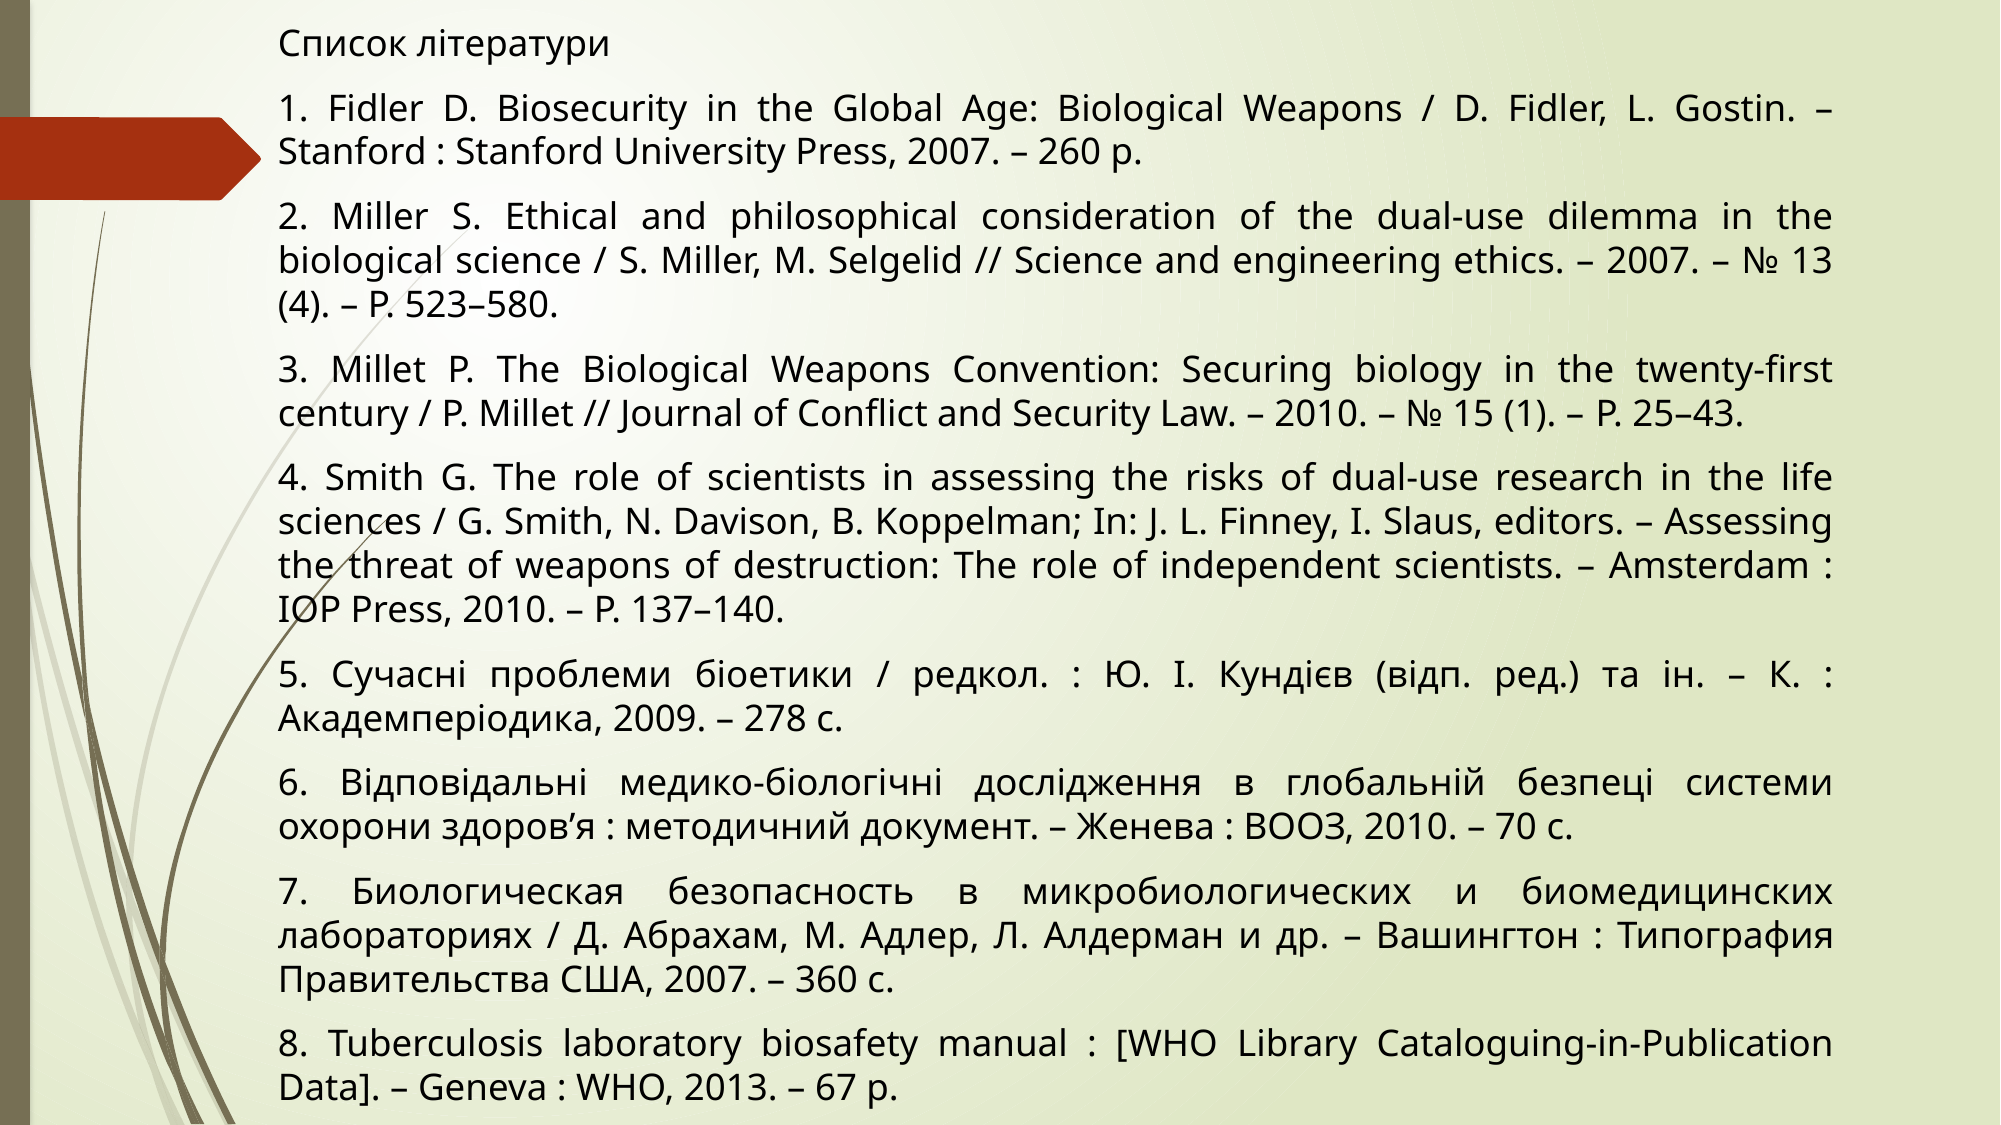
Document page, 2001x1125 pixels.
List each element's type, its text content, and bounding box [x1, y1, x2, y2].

list Список літератури 1. Fidler D. Biosecurity in the Global Age: Biological Weapons / D. Fidler, L. Gostin. – Stanford : Stanford University Press, 2007. – 260 p. 2. Miller S. Ethical and philosophical consideration of the dual-use dilemma in the biological science / S. Miller, M. Selgelid // Science and engineering ethics. – 2007. – № 13 (4). – P. 523–580. 3. Millet P. The Biological Weapons Convention: Securing biology in the twenty-first century / P. Millet // Journal of Conflict and Security Law. – 2010. – № 15 (1). – Р. 25–43. 4. Smith G. The role of scientists in assessing the risks of dual-use research in the life sciences / G. Smith, N. Davison, B. Koppelman; In: J. L. Finney, I. Slaus, editors. – Assessing the threat of weapons of destruction: The role of independent scientists. – Amsterdam : IOP Press, 2010. – Р. 137–140. 5. Сучасні проблеми біоетики / редкол. : Ю. І. Кундієв (відп. ред.) та ін. – К. : Академперіодика, 2009. – 278 с. 6. Відповідальні медико-біологічні дослідження в глобальній безпеці системи охорони здоров’я : методичний документ. – Женева : ВООЗ, 2010. – 70 с. 7. Биологическая безопасность в микробиологических и биомедицинских лабораториях / Д. Абрахам, M. Aдлер, Л. Aлдерман и др. – Вашингтон : Типография Правительства США, 2007. – 360 с. 8. Tuberculosis laboratory biosafety manual : [WHO Library Cataloguing-in-Publication Data]. – Geneva : WHO, 2013. – 67 p. [262, 12, 1850, 1125]
